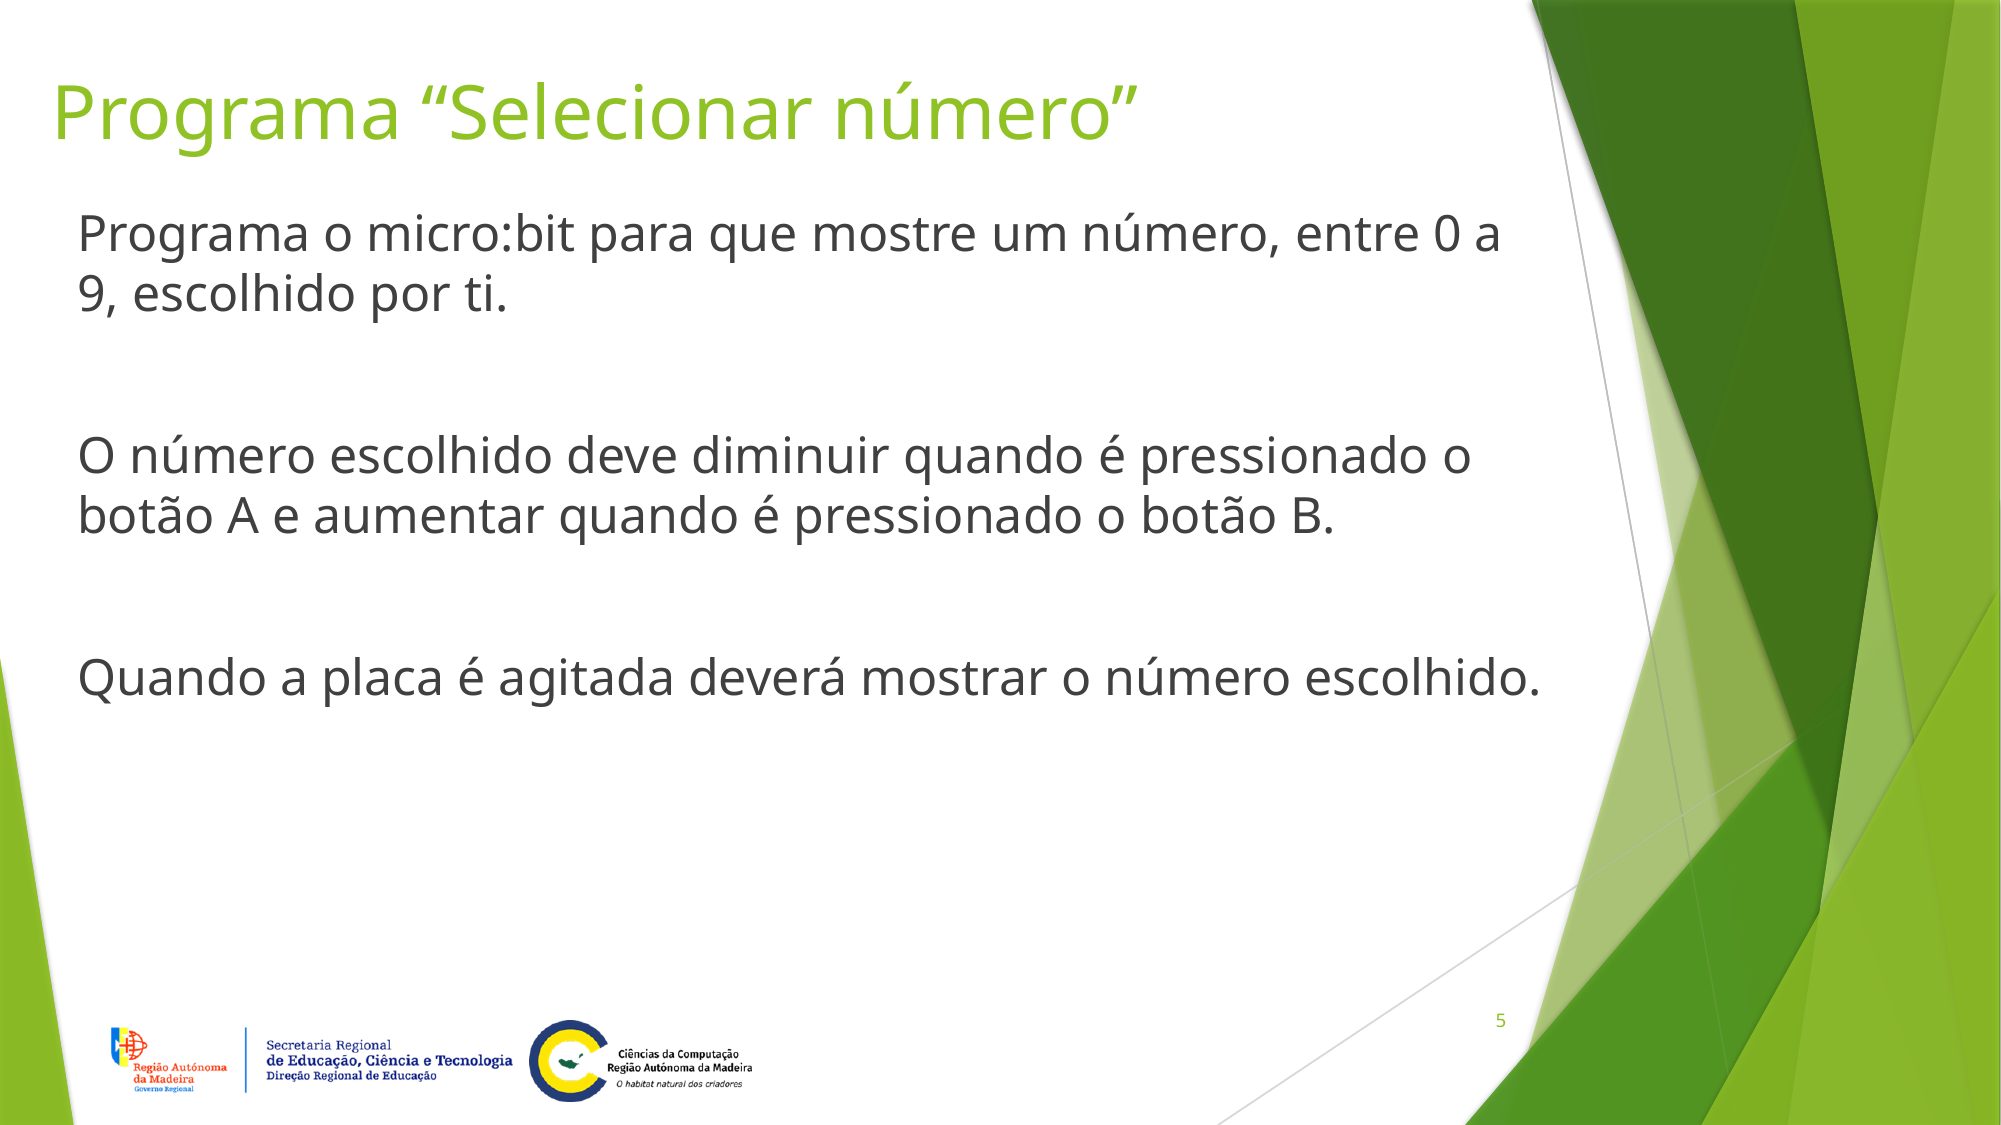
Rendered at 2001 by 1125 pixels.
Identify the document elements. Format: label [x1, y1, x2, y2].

text_box [0, 0, 2000, 1125]
picture [104, 1020, 753, 1103]
